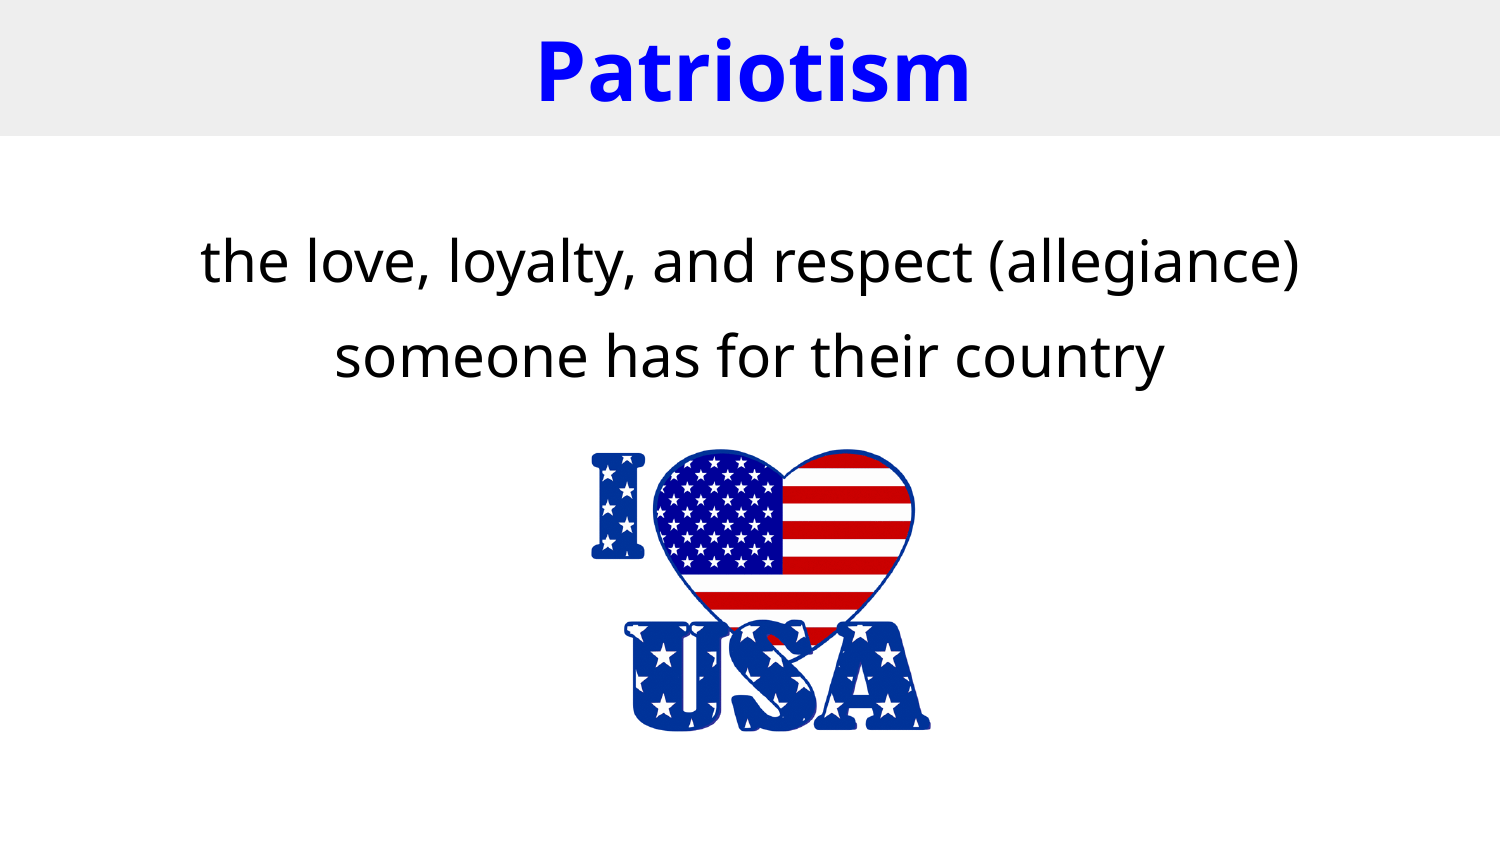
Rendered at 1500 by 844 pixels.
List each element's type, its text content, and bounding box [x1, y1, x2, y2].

list the love, loyalty, and respect (allegiance) someone has for their country [51, 189, 1449, 413]
title Patriotism [0, 0, 1500, 136]
picture [564, 395, 944, 779]
